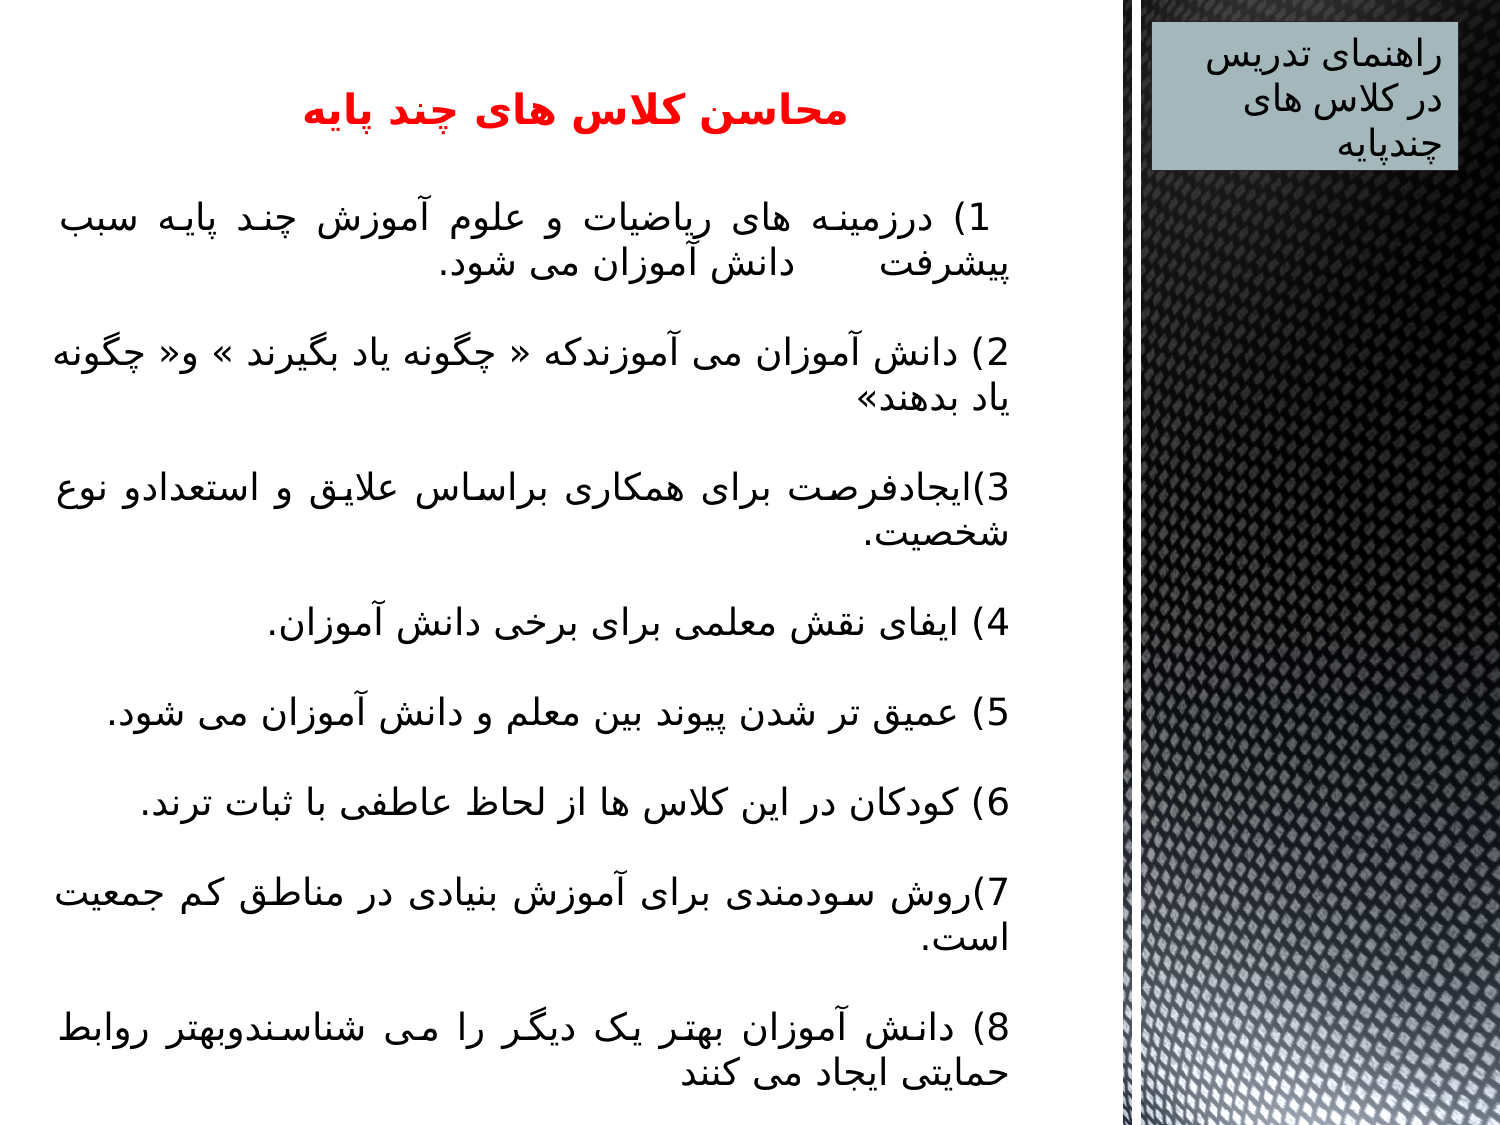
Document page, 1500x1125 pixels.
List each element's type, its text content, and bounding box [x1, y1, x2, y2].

picture [1123, 0, 1500, 1125]
text_box محاسن کلاس های چند پایه 1) درزمینه های ریاضیات و علوم آموزش چند پایه سبب پیشرفت دانش آموزان می شود. 2) دانش آموزان می آموزندکه « چگونه یاد بگیرند » و« چگونه یاد بدهند» 3)ایجادفرصت برای همکاری براساس علایق و استعدادو نوع شخصیت. 4) ایفای نقش معلمی برای برخی دانش آموزان. 5) عمیق تر شدن پیوند بین معلم و دانش آموزان می شود. 6) کودکان در این کلاس ها از لحاظ عاطفی با ثبات ترند. 7)روش سودمندی برای آموزش بنیادی در مناطق کم جمعیت است. 8) دانش آموزان بهتر یک دیگر را می شناسندوبهتر روابط حمایتی ایجاد می کنند [37, 75, 1100, 1100]
text_box راهنمای تدریس در کلاس های چندپایه [1151, 21, 1459, 171]
